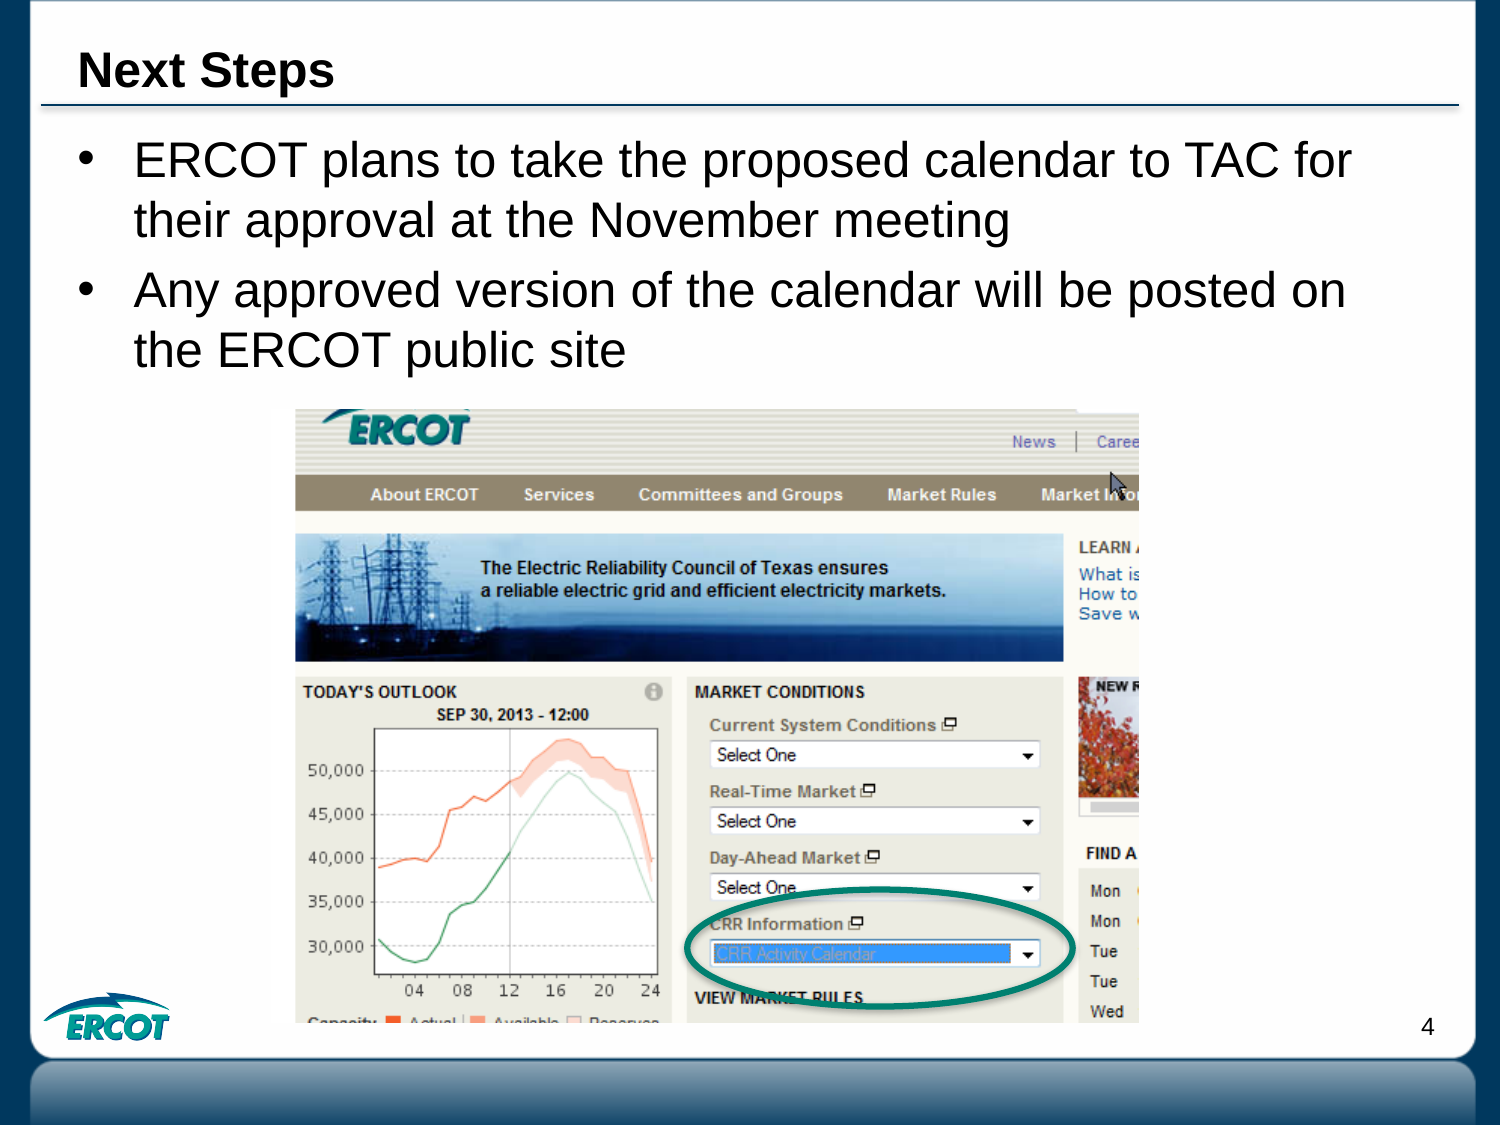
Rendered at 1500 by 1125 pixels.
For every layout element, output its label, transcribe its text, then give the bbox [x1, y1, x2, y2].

picture [0, 0, 1500, 1125]
list ERCOT plans to take the proposed calendar to TAC for their approval at the November meeting Any approved version of the calendar will be posted on the ERCOT public site [62, 120, 1413, 503]
title Next Steps [62, 29, 1450, 106]
